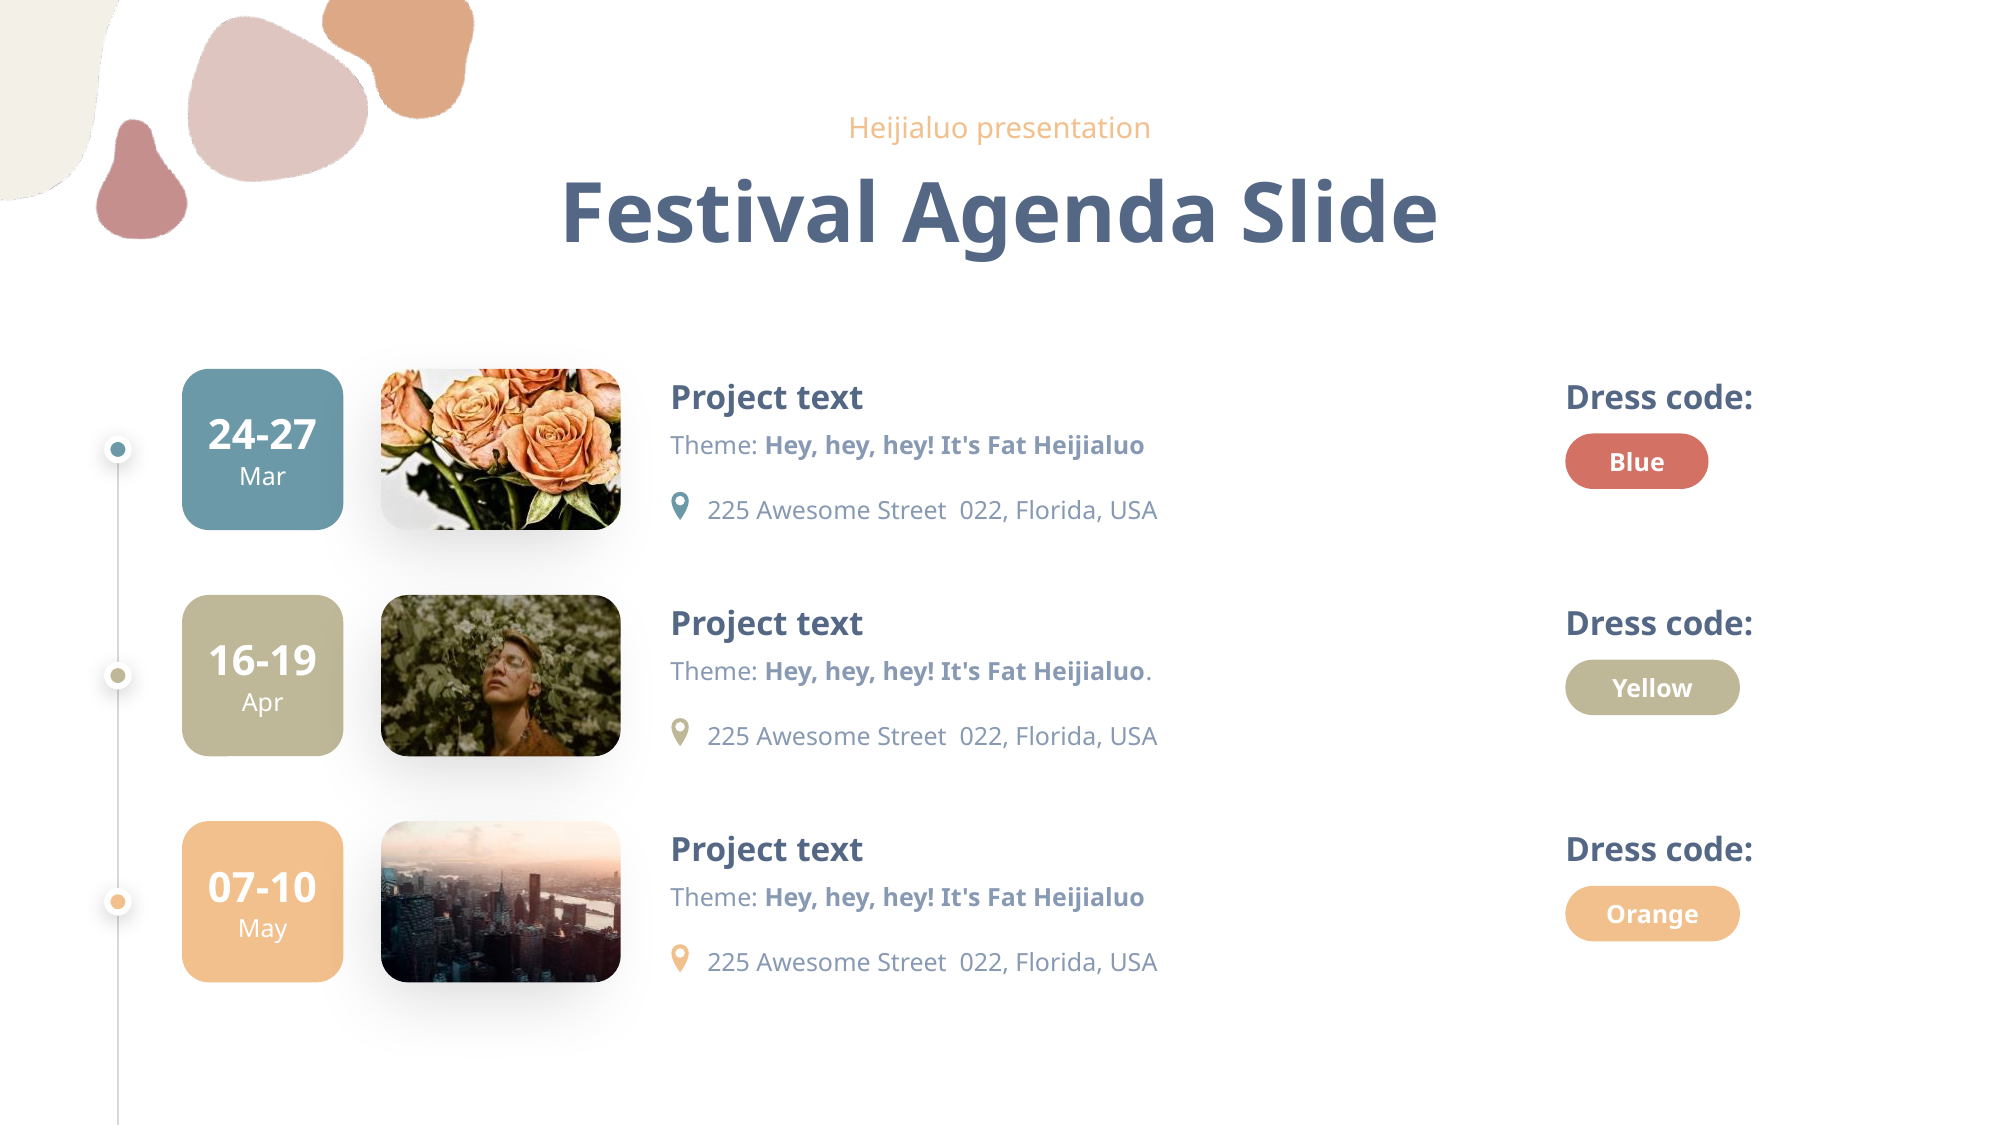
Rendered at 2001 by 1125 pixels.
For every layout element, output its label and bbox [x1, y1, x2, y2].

picture [380, 594, 621, 757]
text_box [179, 368, 347, 531]
text_box [1550, 821, 1821, 942]
text_box [179, 594, 347, 757]
picture [380, 821, 621, 983]
picture [380, 368, 621, 531]
text_box [655, 821, 1321, 982]
text_box [118, 890, 130, 914]
text_box [436, 102, 1768, 269]
text_box [655, 368, 1321, 530]
text_box [1550, 594, 1821, 716]
text_box [106, 664, 117, 688]
text_box [655, 594, 1321, 756]
text_box [118, 663, 130, 688]
text_box [106, 890, 117, 914]
picture [0, 0, 594, 425]
text_box [1550, 368, 1821, 490]
text_box [179, 821, 347, 983]
text_box [106, 437, 130, 462]
